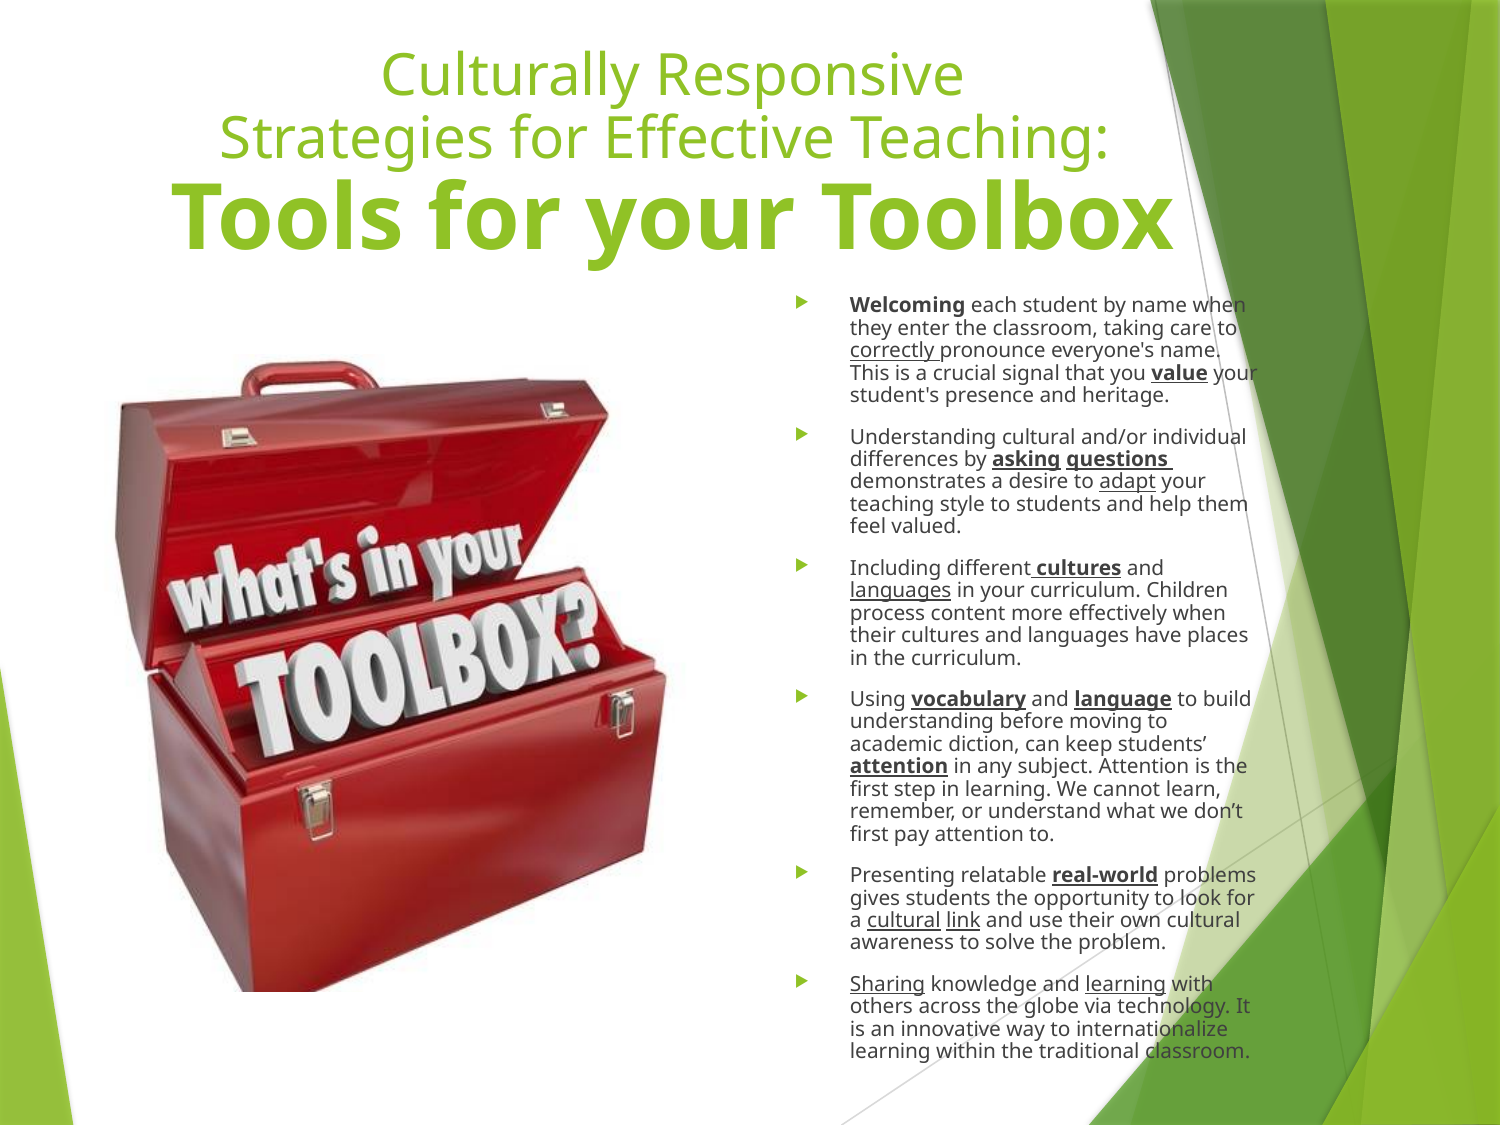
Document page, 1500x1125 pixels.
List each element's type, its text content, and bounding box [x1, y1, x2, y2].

list Welcoming each student by name when they enter the classroom, taking care to correctly pronounce everyone's name. This is a crucial signal that you value your student's presence and heritage. Understanding cultural and/or individual differences by asking questions demonstrates a desire to adapt your teaching style to students and help them feel valued. Including different cultures and languages in your curriculum. Children process content more effectively when their cultures and languages have places in the curriculum. Using vocabulary and language to build understanding before moving to academic diction, can keep students’ attention in any subject. Attention is the first step in learning. We cannot learn, remember, or understand what we don’t first pay attention to. Presenting relatable real-world problems gives students the opportunity to look for a cultural link and use their own cultural awareness to solve the problem. Sharing knowledge and learning with others across the globe via technology. It is an innovative way to internationalize learning within the traditional classroom. [779, 287, 1275, 1088]
picture [82, 353, 688, 992]
title Culturally Responsive Strategies for Effective Teaching: Tools for your Toolbox [83, 37, 1263, 317]
